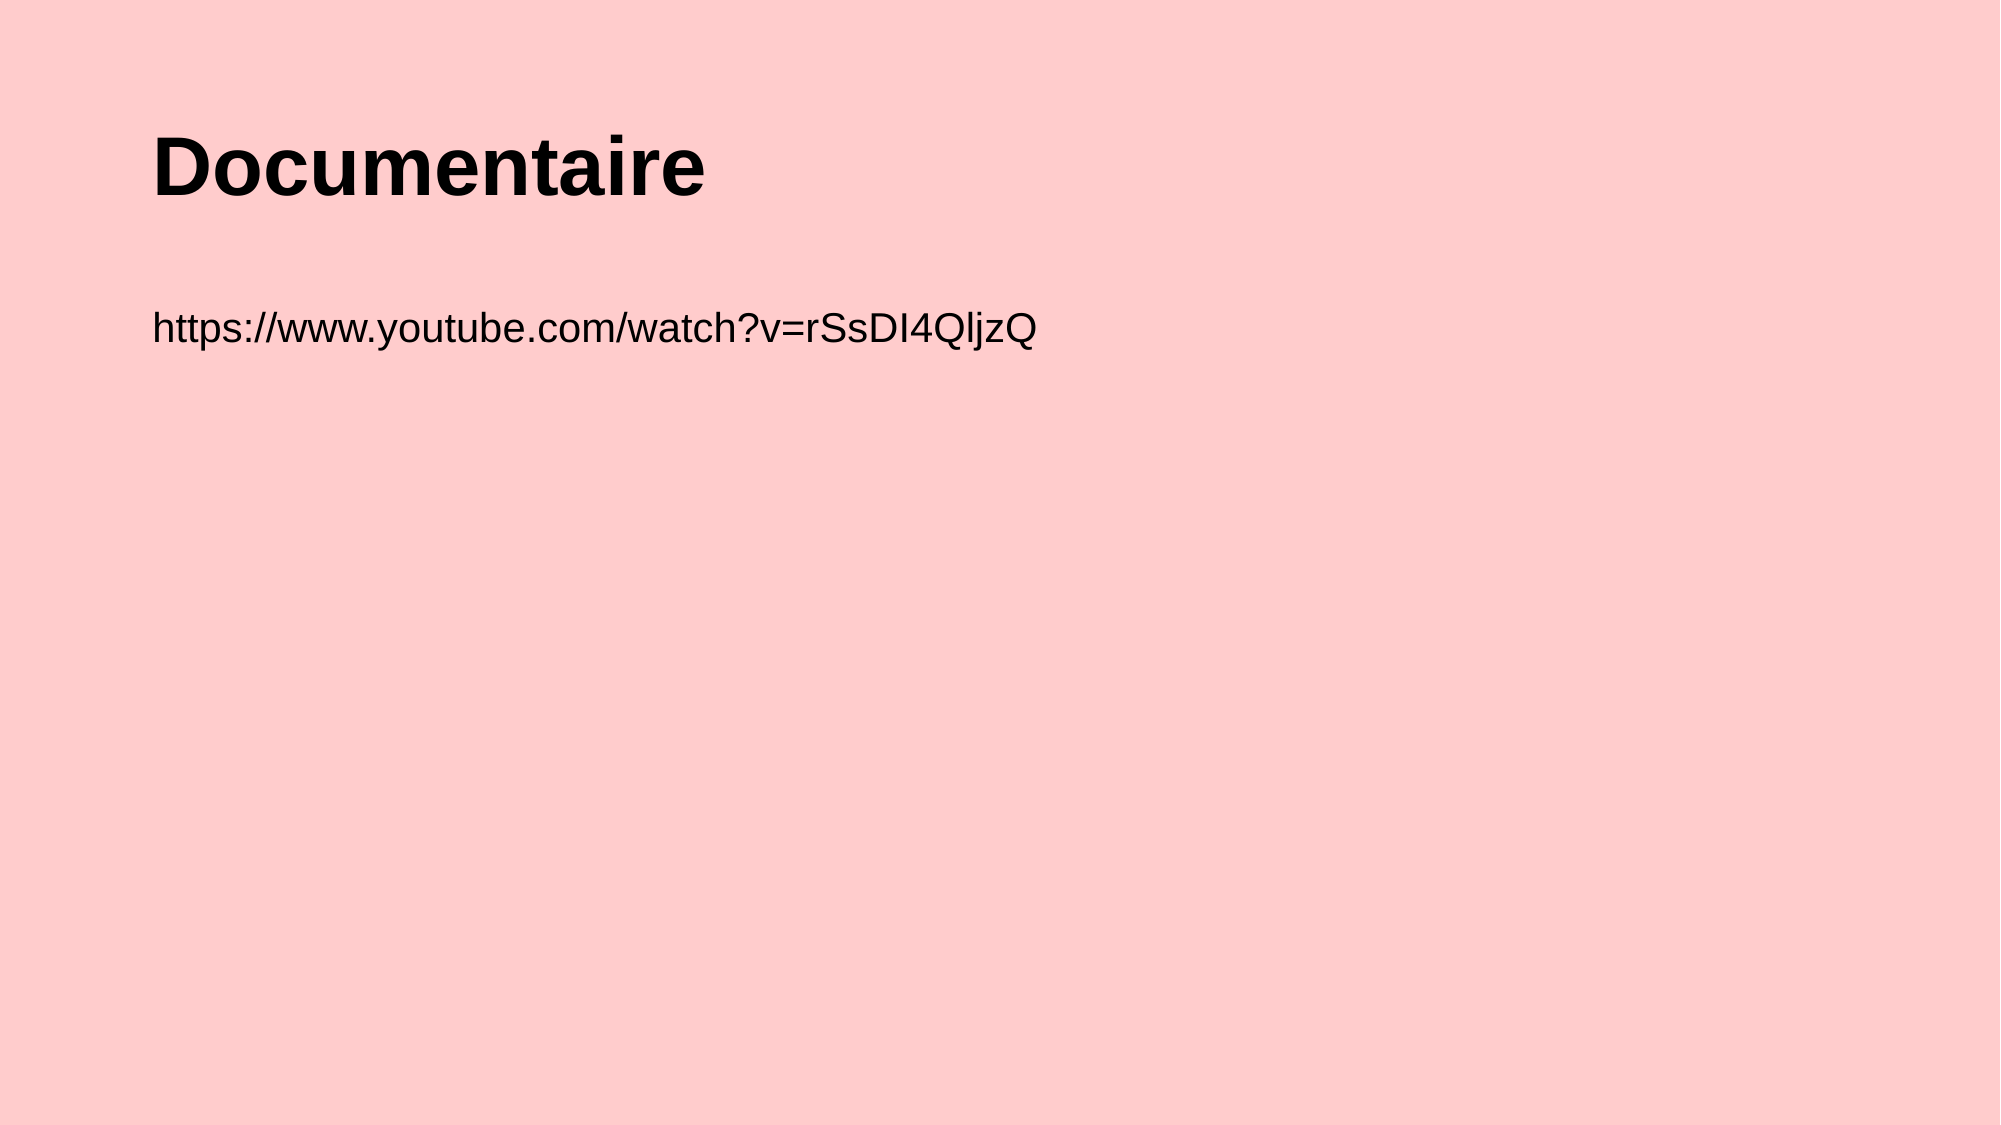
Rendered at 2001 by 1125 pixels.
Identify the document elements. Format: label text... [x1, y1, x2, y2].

title Documentaire [137, 59, 1863, 278]
list https://www.youtube.com/watch?v=rSsDI4QljzQ [137, 299, 1863, 1014]
